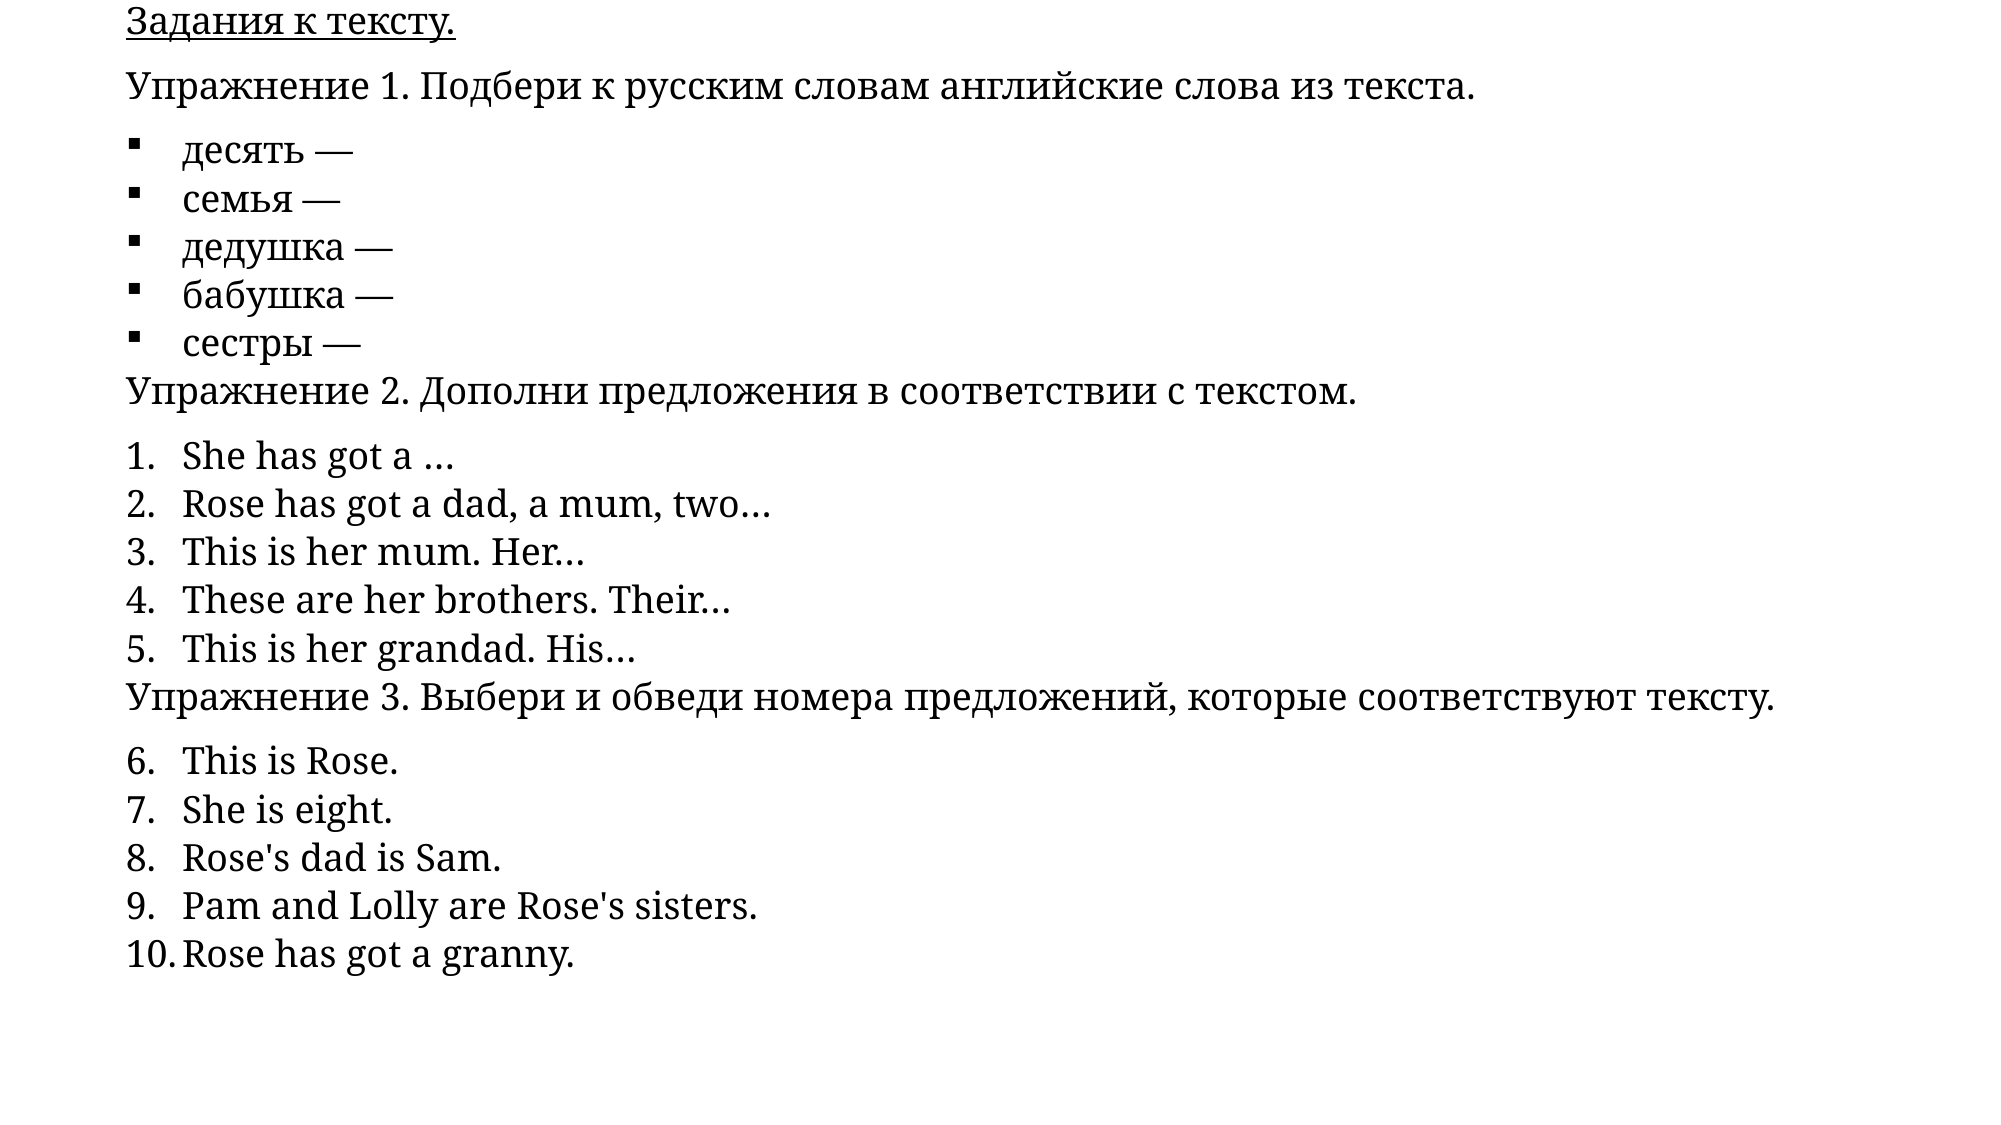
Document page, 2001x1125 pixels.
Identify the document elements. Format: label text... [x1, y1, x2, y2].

text_box Задания к тексту. Упражнение 1. Подбери к русским словам английские слова из текста. десять — семья — дедушка — бабушка — сестры — Упражнение 2. Дополни предложения в соответствии с текстом. She has got а … Rose has got a dad, a mum, two… This is her mum. Her… These are her brothers. Their… This is her grandad. His… Упражнение 3. Выбери и обведи номера предложений, которые соответствуют тексту. This is Rose. She is eight. Rose's dad is Sam. Pam and Lolly are Rose's sisters. Rose has got a granny. [111, 0, 1945, 983]
